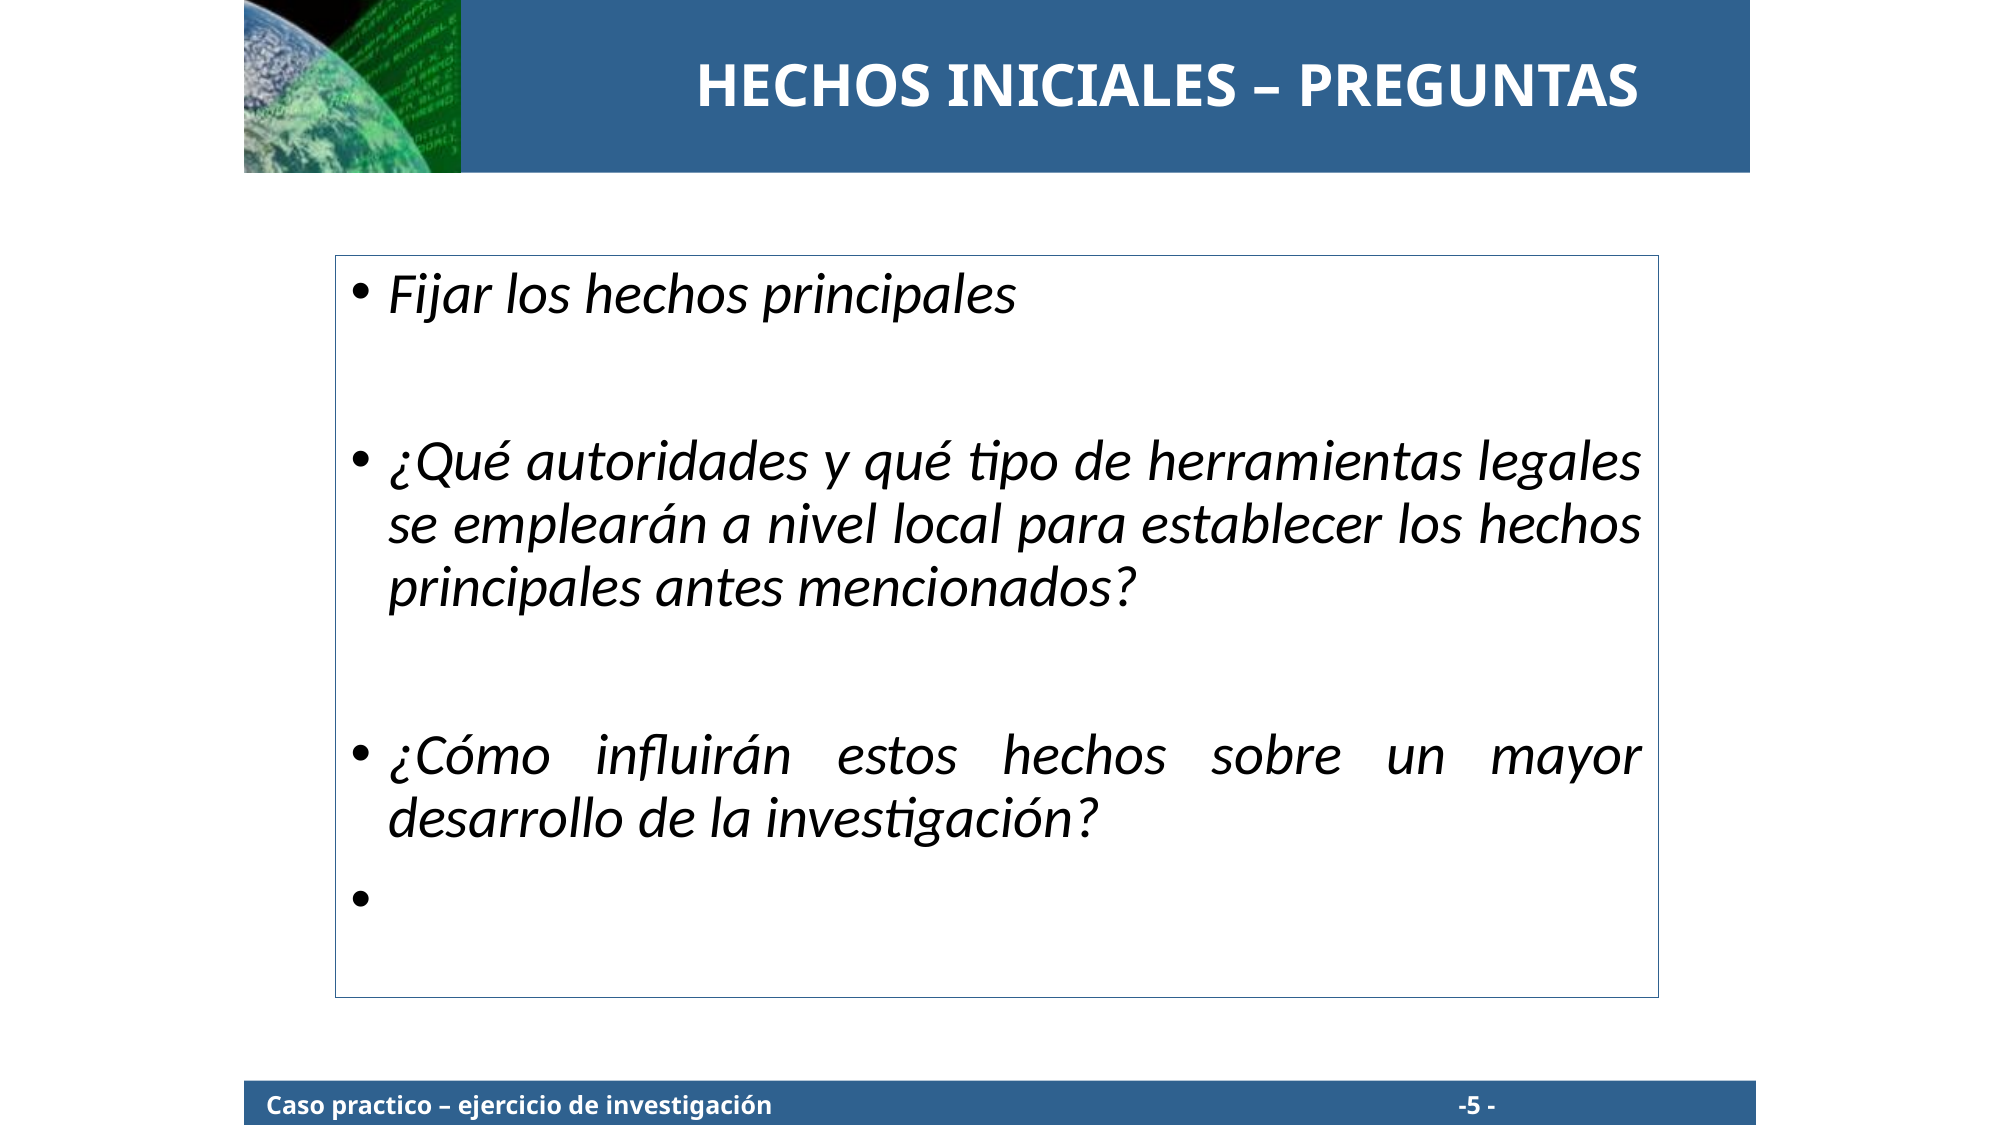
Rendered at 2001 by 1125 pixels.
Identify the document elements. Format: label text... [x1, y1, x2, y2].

text_box Caso practico – ejercicio de investigación -5 - [251, 1082, 1750, 1125]
text_box HECHOS INICIALES – PREGUNTAS [461, 41, 1671, 126]
list Fijar los hechos principales ¿Qué autoridades y qué tipo de herramientas legales se emplearán a nivel local para establecer los hechos principales antes mencionados? ¿Cómo influirán estos hechos sobre un mayor desarrollo de la investigación? [335, 255, 1659, 998]
picture [243, 0, 461, 173]
text_box [243, 0, 1751, 174]
text_box [243, 1080, 1757, 1125]
